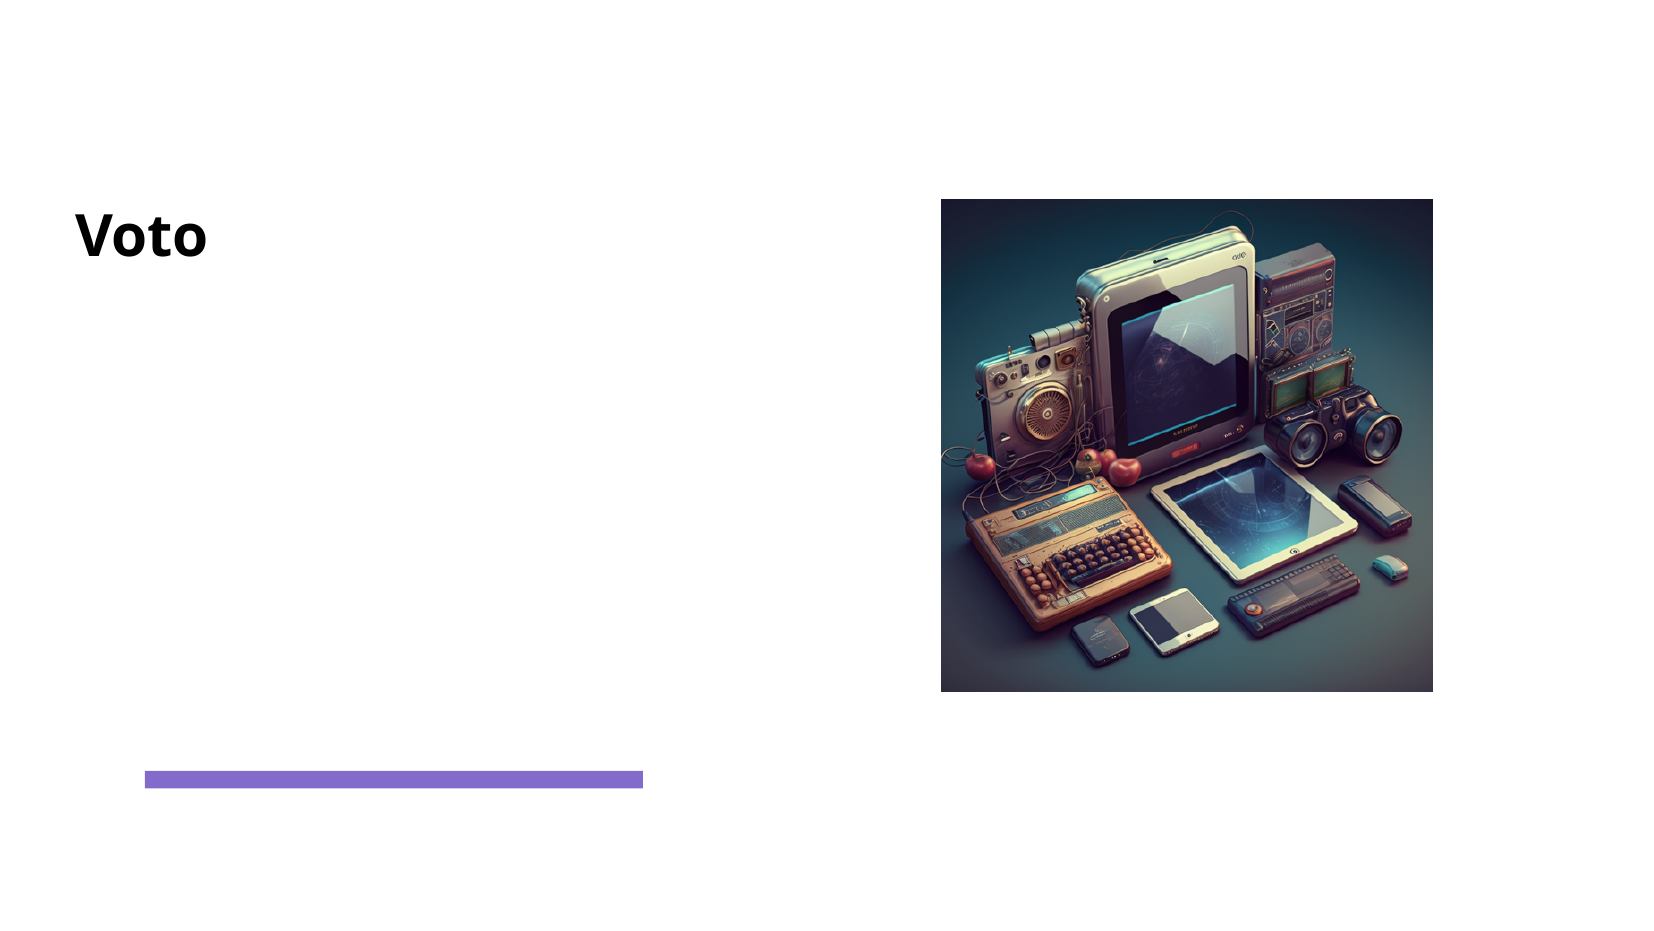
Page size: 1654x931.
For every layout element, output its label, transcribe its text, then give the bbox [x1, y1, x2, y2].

picture [941, 199, 1433, 692]
title Voto [74, 176, 712, 290]
